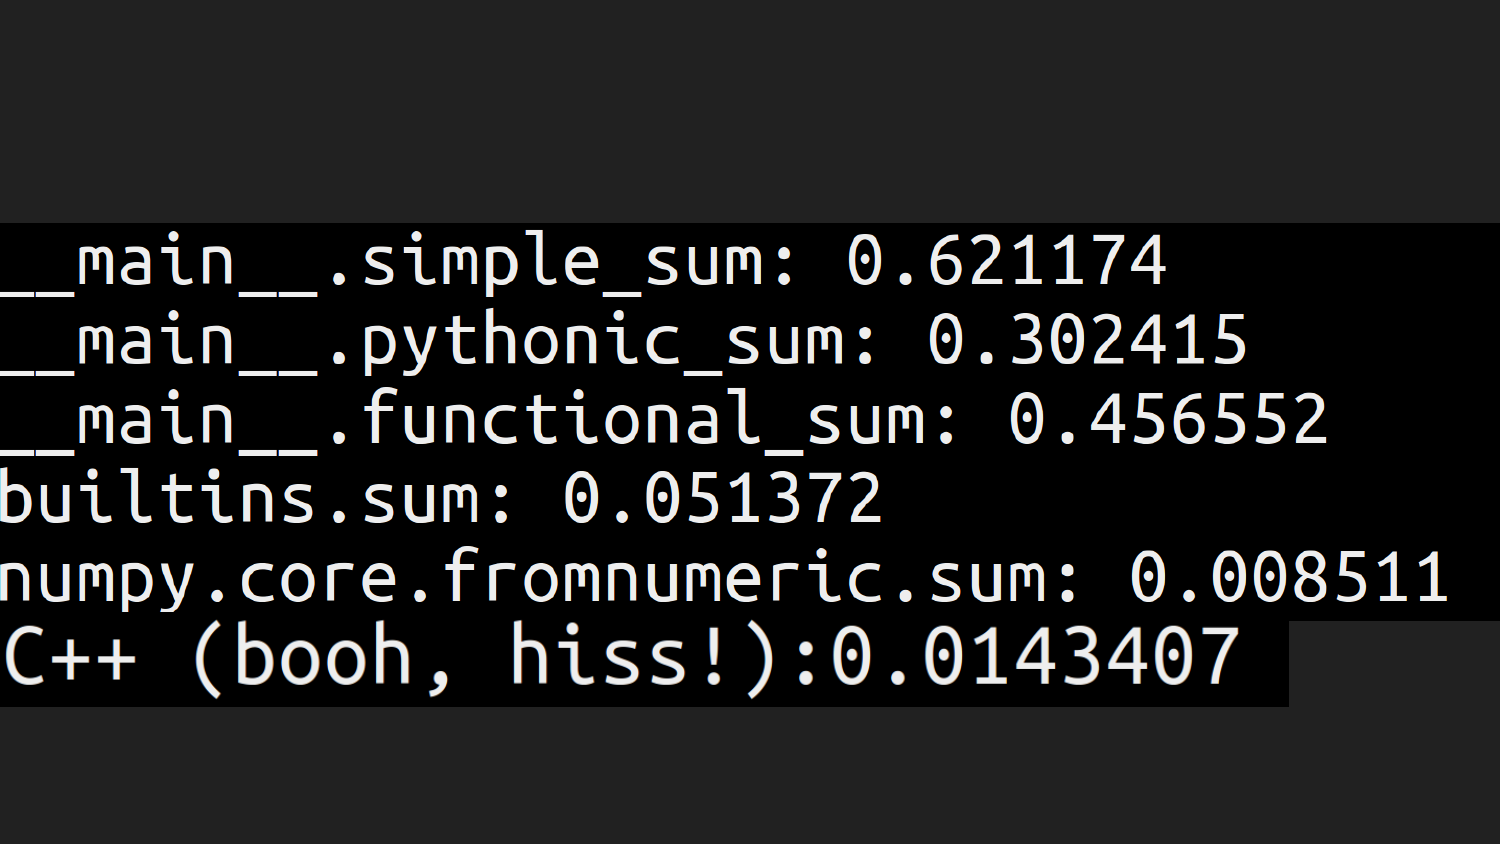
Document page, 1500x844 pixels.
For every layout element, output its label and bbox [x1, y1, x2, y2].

picture [0, 222, 1500, 707]
